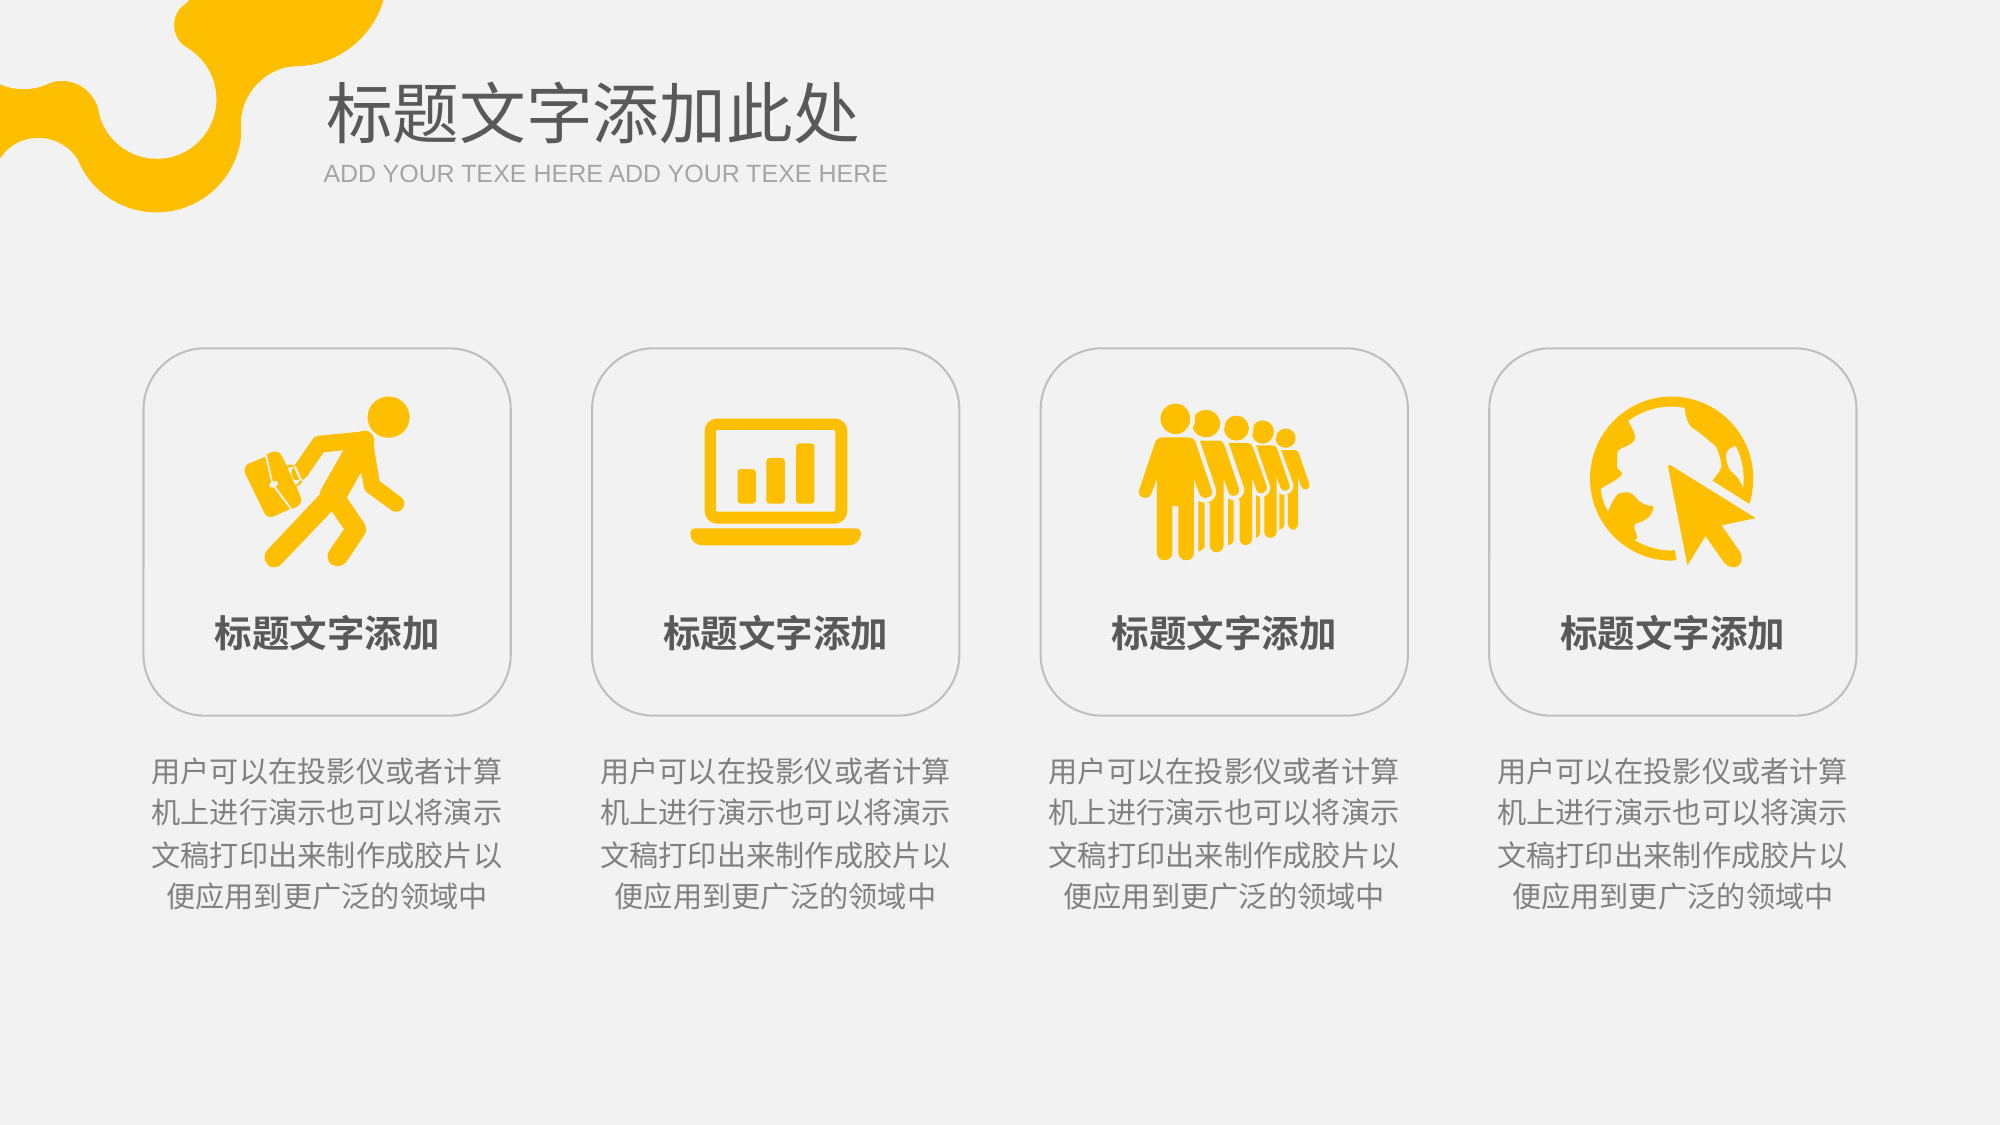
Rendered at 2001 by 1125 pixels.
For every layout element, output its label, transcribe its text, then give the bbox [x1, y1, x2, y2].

text_box 用户可以在投影仪或者计算机上进行演示也可以将演示文稿打印出来制作成胶片以便应用到更广泛的领域中 [124, 738, 530, 922]
text_box ADD YOUR TEXE HERE ADD YOUR TEXE HERE [308, 150, 931, 196]
text_box 标题文字添加此处 [311, 64, 875, 150]
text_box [591, 348, 960, 716]
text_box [1488, 348, 1857, 716]
text_box [0, 0, 218, 160]
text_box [1040, 348, 1409, 716]
text_box 用户可以在投影仪或者计算机上进行演示也可以将演示文稿打印出来制作成胶片以便应用到更广泛的领域中 [1021, 738, 1428, 922]
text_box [143, 348, 511, 716]
text_box 用户可以在投影仪或者计算机上进行演示也可以将演示文稿打印出来制作成胶片以便应用到更广泛的领域中 [572, 738, 979, 922]
text_box 用户可以在投影仪或者计算机上进行演示也可以将演示文稿打印出来制作成胶片以便应用到更广泛的领域中 [1469, 738, 1876, 922]
text_box [0, 0, 385, 214]
